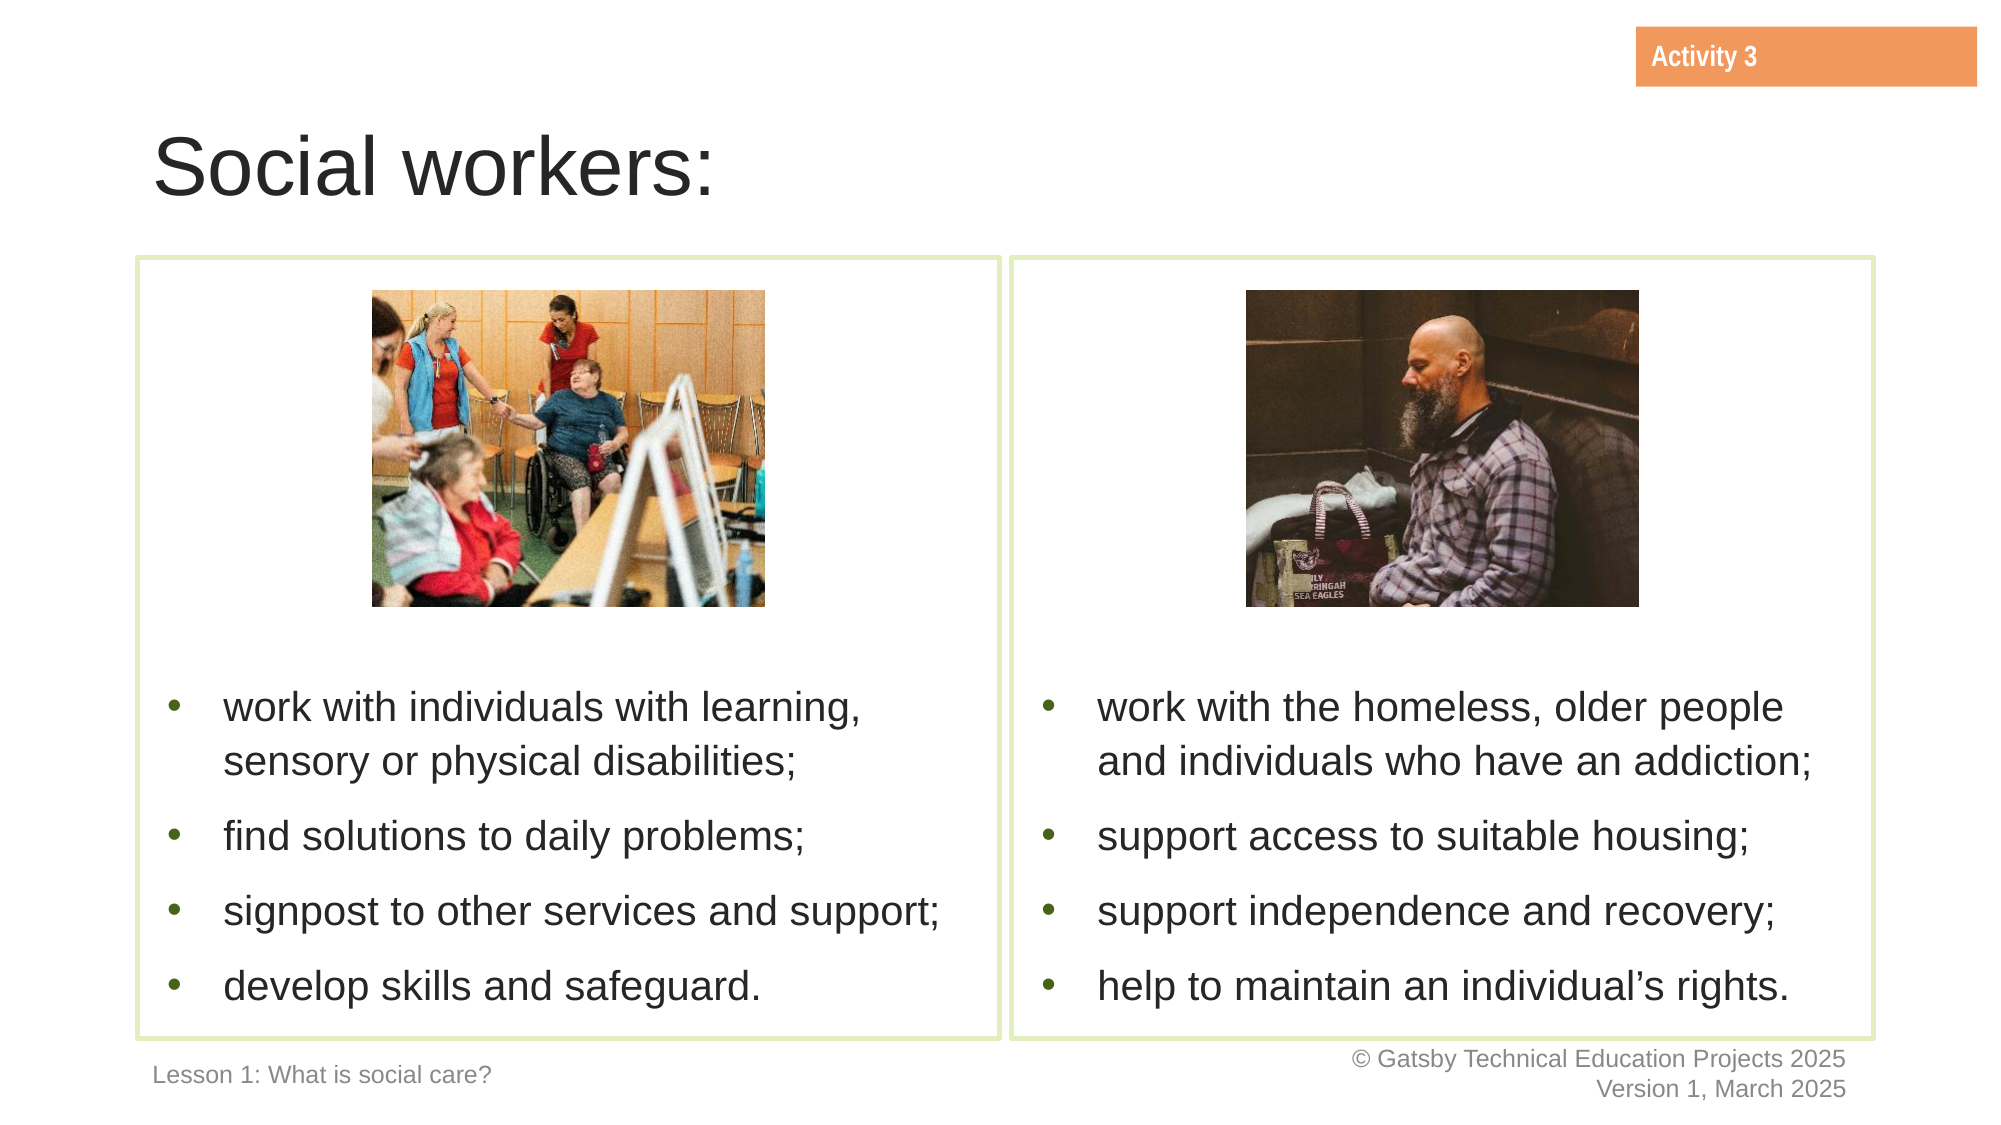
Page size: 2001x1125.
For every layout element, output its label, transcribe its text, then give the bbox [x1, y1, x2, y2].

list Lesson 1: What is social care? [137, 1042, 829, 1103]
picture [1246, 289, 1639, 607]
list Activity 3 [1636, 26, 1978, 87]
title Social workers: [137, 59, 1863, 278]
list work with individuals with learning, sensory or physical disabilities; find solutions to daily problems; signpost to other services and support; develop skills and safeguard. [135, 255, 1002, 1041]
list work with the homeless, older people and individuals who have an addiction; support access to suitable housing; support independence and recovery; help to maintain an individual’s rights. [1009, 255, 1876, 1041]
picture [372, 289, 765, 607]
